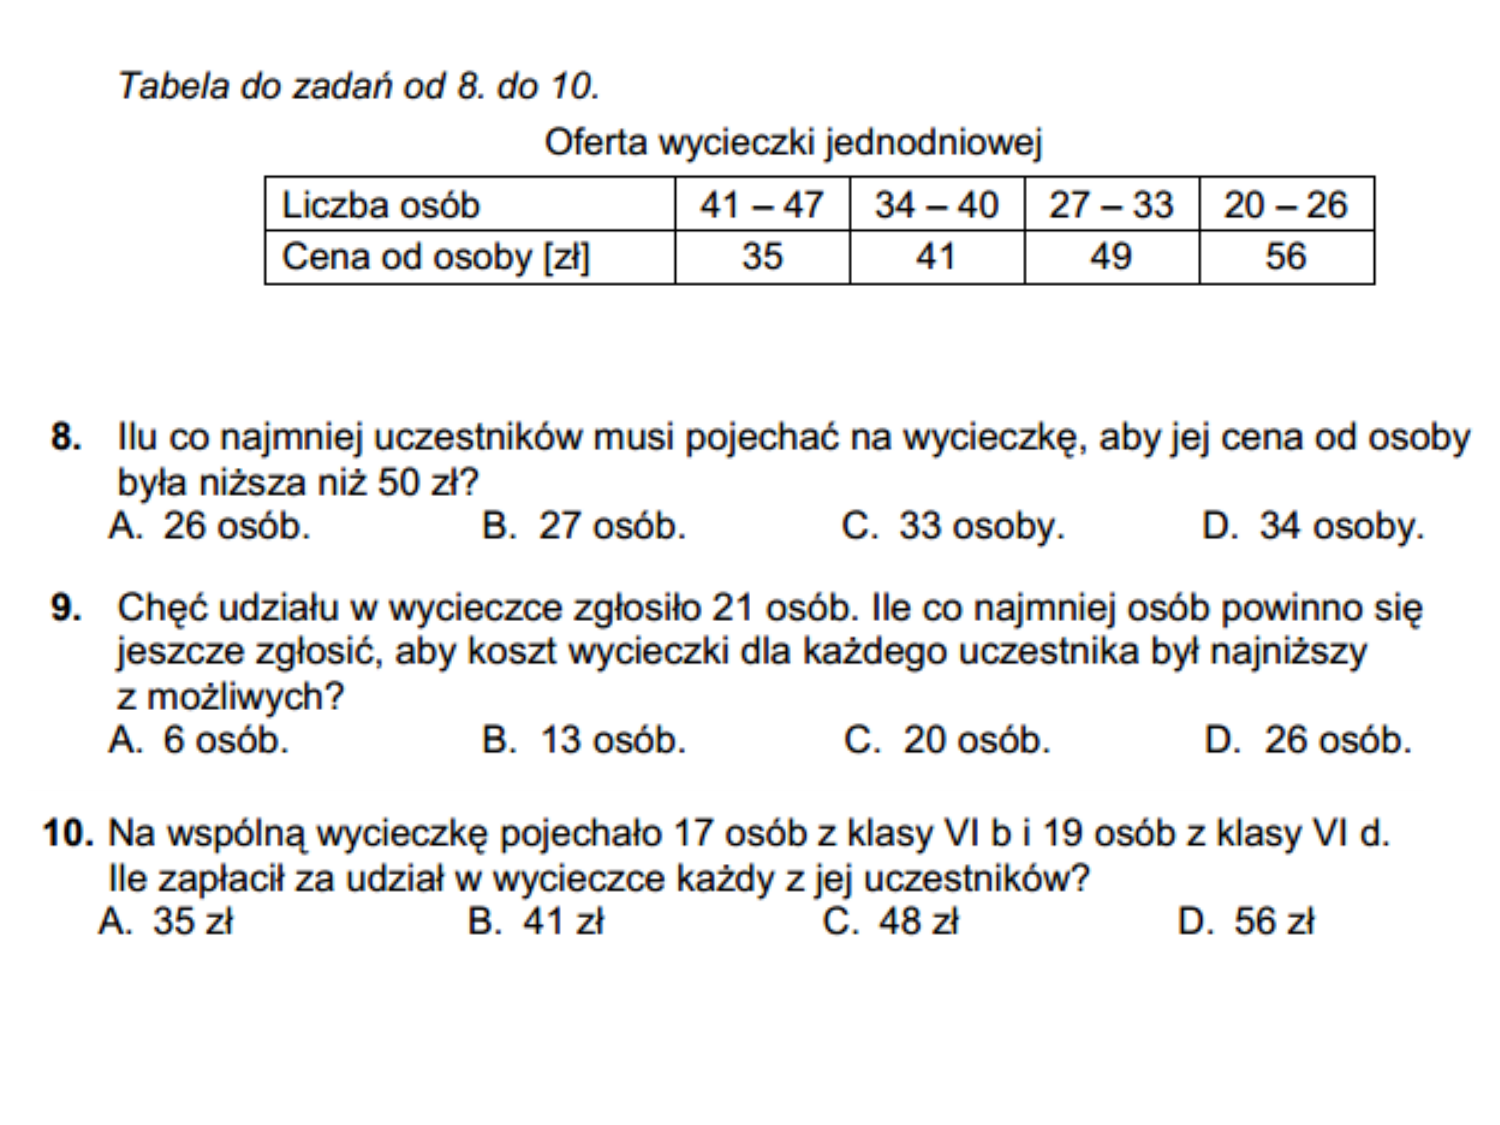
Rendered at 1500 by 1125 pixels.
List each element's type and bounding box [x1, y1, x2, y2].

picture [40, 43, 1431, 308]
picture [26, 789, 1424, 961]
picture [29, 402, 1483, 788]
